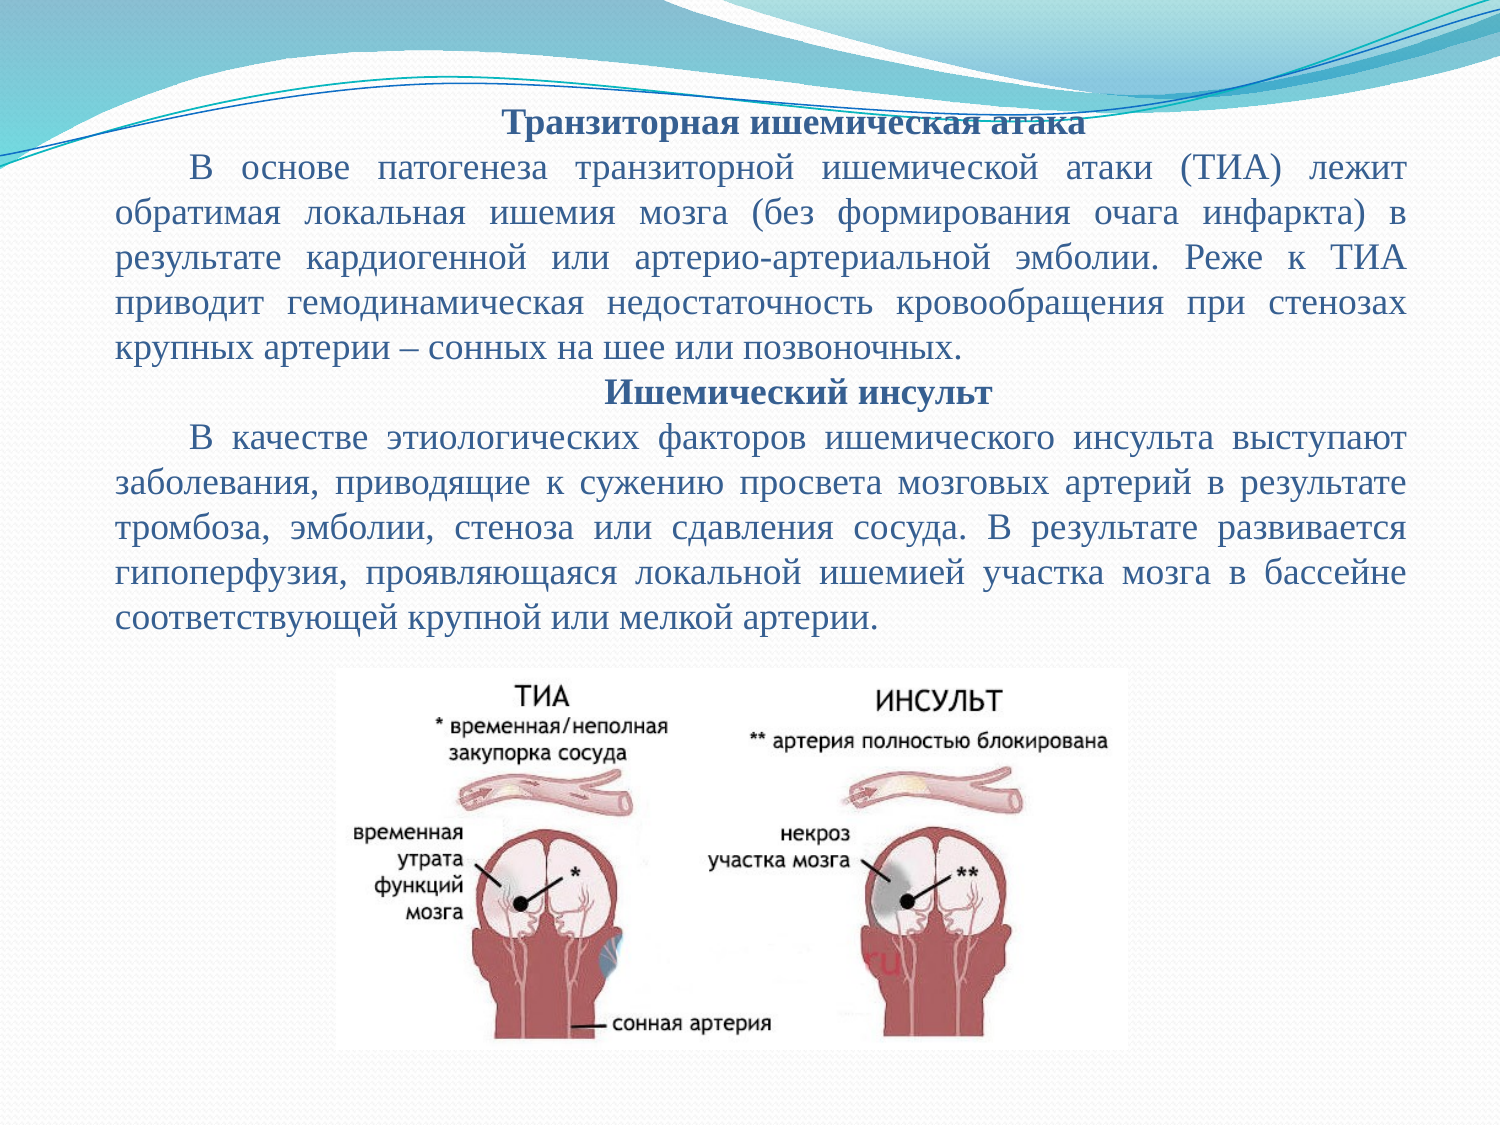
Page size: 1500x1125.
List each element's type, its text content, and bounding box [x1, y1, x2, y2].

picture [336, 668, 1129, 1050]
text_box Транзиторная ишемическая атака В основе патогенеза транзиторной ишемической атаки (ТИА) лежит обратимая локальная ишемия мозга (без формирования очага инфаркта) в результате кардиогенной или артерио-артериальной эмболии. Реже к ТИА приводит гемодинамическая недостаточность кровообращения при стенозах крупных артерии – сонных на шее или позвоночных. Ишемический инсульт В качестве этиологических факторов ишемического инсульта выступают заболевания, приводящие к сужению просвета мозговых артерий в результате тромбоза, эмболии, стеноза или сдавления сосуда. В результате развивается гипоперфузия, проявляющаяся локальной ишемией участка мозга в бассейне соответствующей крупной или мелкой артерии. [100, 89, 1424, 645]
